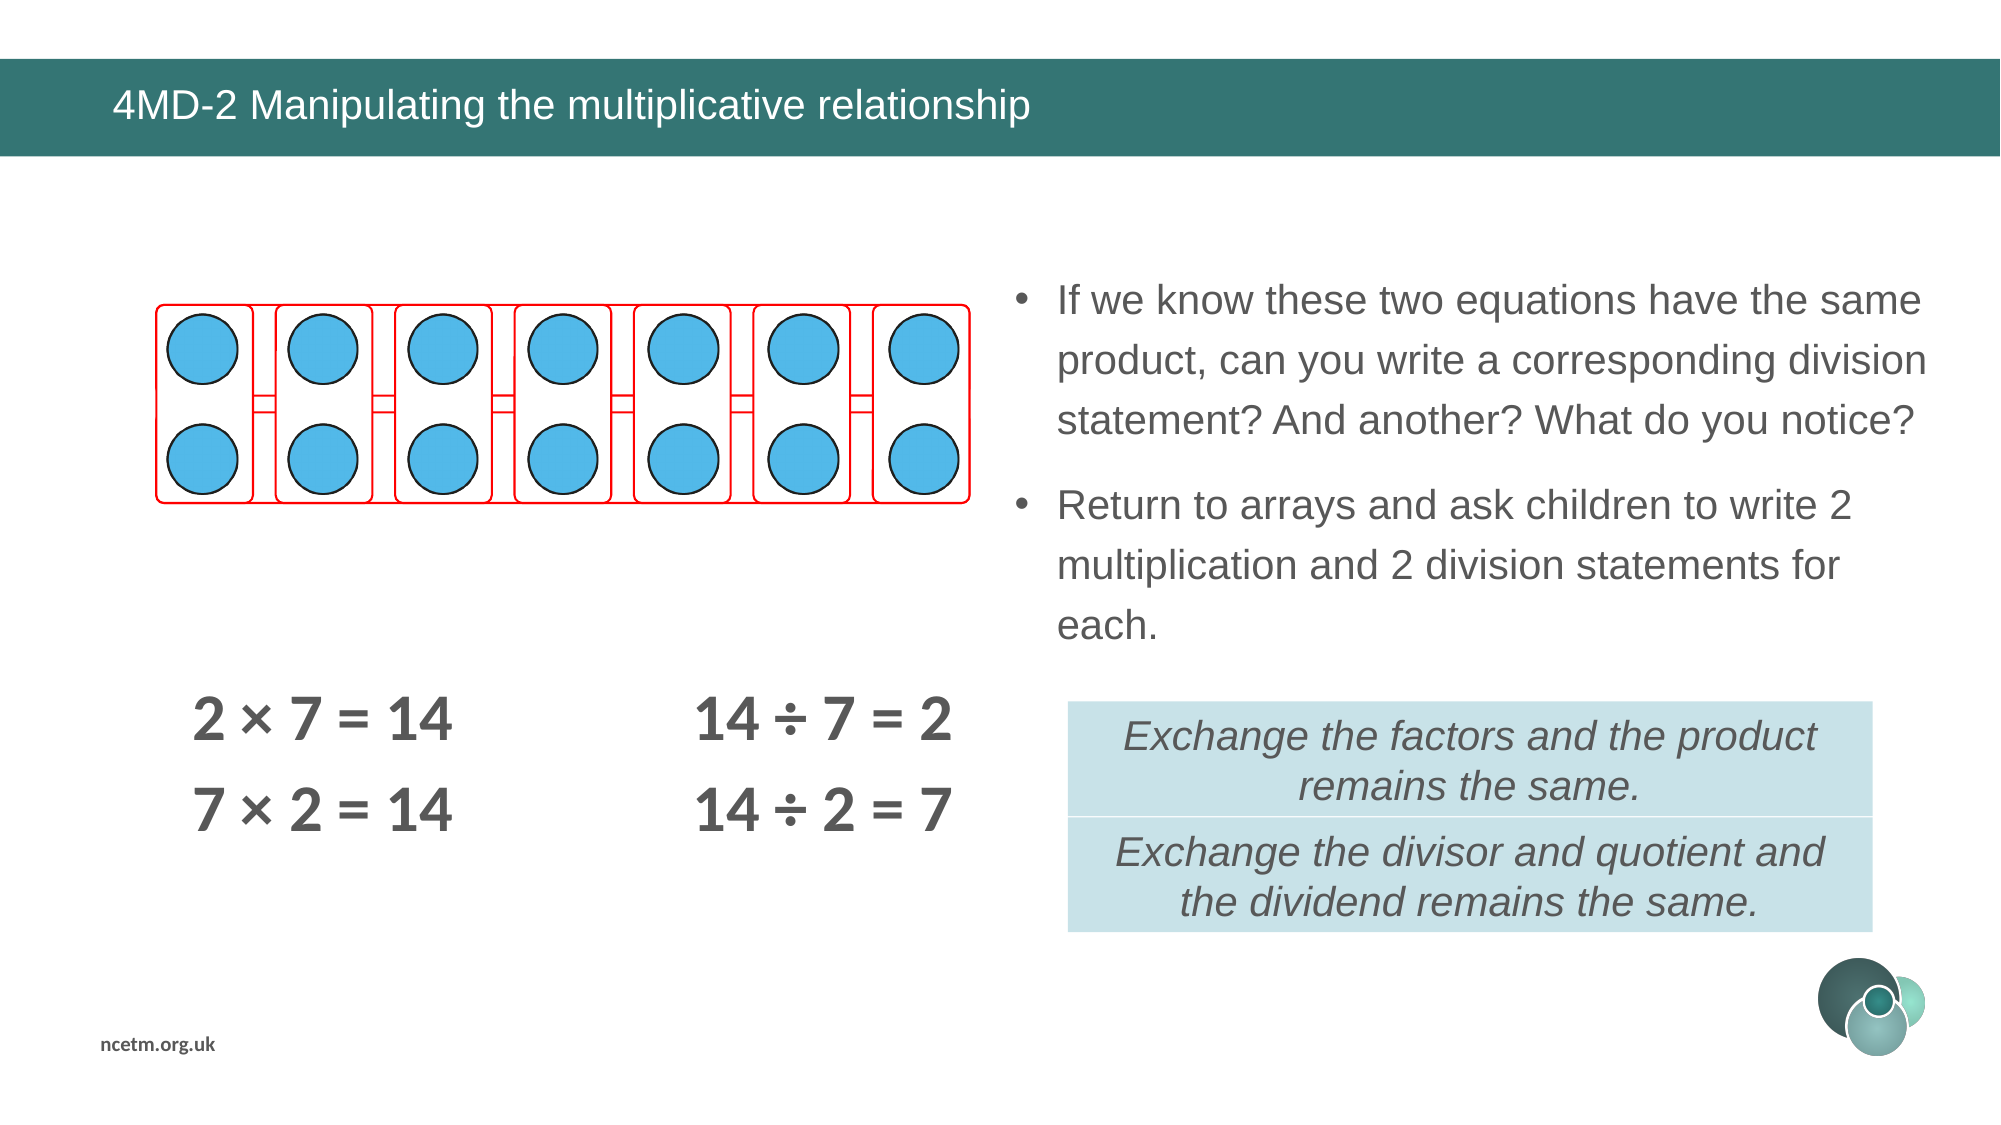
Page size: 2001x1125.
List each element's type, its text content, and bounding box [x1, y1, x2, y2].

title 4MD-2 Manipulating the multiplicative relationship [97, 76, 1945, 147]
text_box Exchange the factors and the product remains the same. [1067, 701, 1873, 817]
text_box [156, 304, 970, 504]
text_box If we know these two equations have the same product, can you write a corresponding division statement? And another? What do you notice? Return to arrays and ask children to write 2 multiplication and 2 division statements for each. [999, 255, 1945, 600]
text_box 14 ÷ 7 = 2 14 ÷ 2 = 7 [677, 655, 969, 853]
text_box 2 × 7 = 14 7 × 2 = 14 [177, 655, 469, 853]
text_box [166, 313, 960, 495]
text_box Exchange the divisor and quotient and the dividend remains the same. [1067, 817, 1873, 933]
picture [1818, 958, 1925, 1056]
